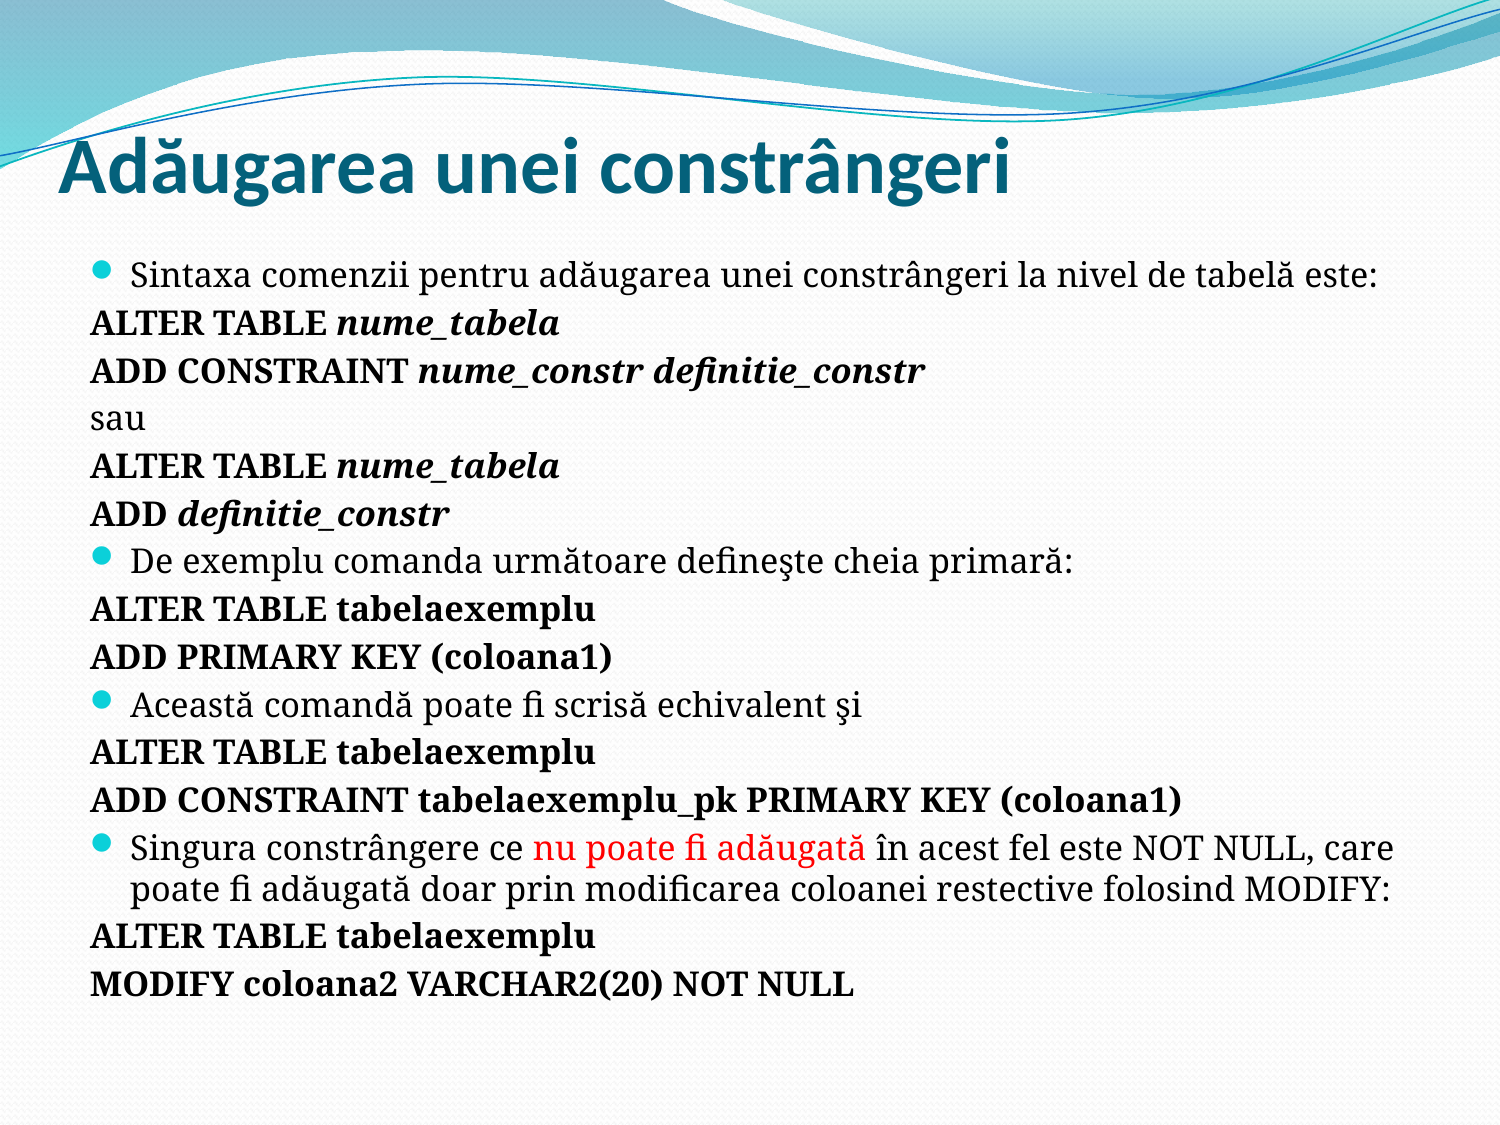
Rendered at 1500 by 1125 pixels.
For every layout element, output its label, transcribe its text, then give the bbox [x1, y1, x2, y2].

list Sintaxa comenzii pentru adăugarea unei constrângeri la nivel de tabelă este: ALTER TABLE nume_tabela ADD CONSTRAINT nume_constr definitie_constr sau ALTER TABLE nume_tabela ADD definitie_constr De exemplu comanda următoare defineşte cheia primară: ALTER TABLE tabelaexemplu ADD PRIMARY KEY (coloana1) Această comandă poate fi scrisă echivalent şi ALTER TABLE tabelaexemplu ADD CONSTRAINT tabelaexemplu_pk PRIMARY KEY (coloana1) Singura constrângere ce nu poate fi adăugată în acest fel este NOT NULL, care poate fi adăugată doar prin modificarea coloanei restective folosind MODIFY: ALTER TABLE tabelaexemplu MODIFY coloana2 VARCHAR2(20) NOT NULL [75, 246, 1425, 1038]
title Adăugarea unei constrângeri [58, 105, 1409, 210]
